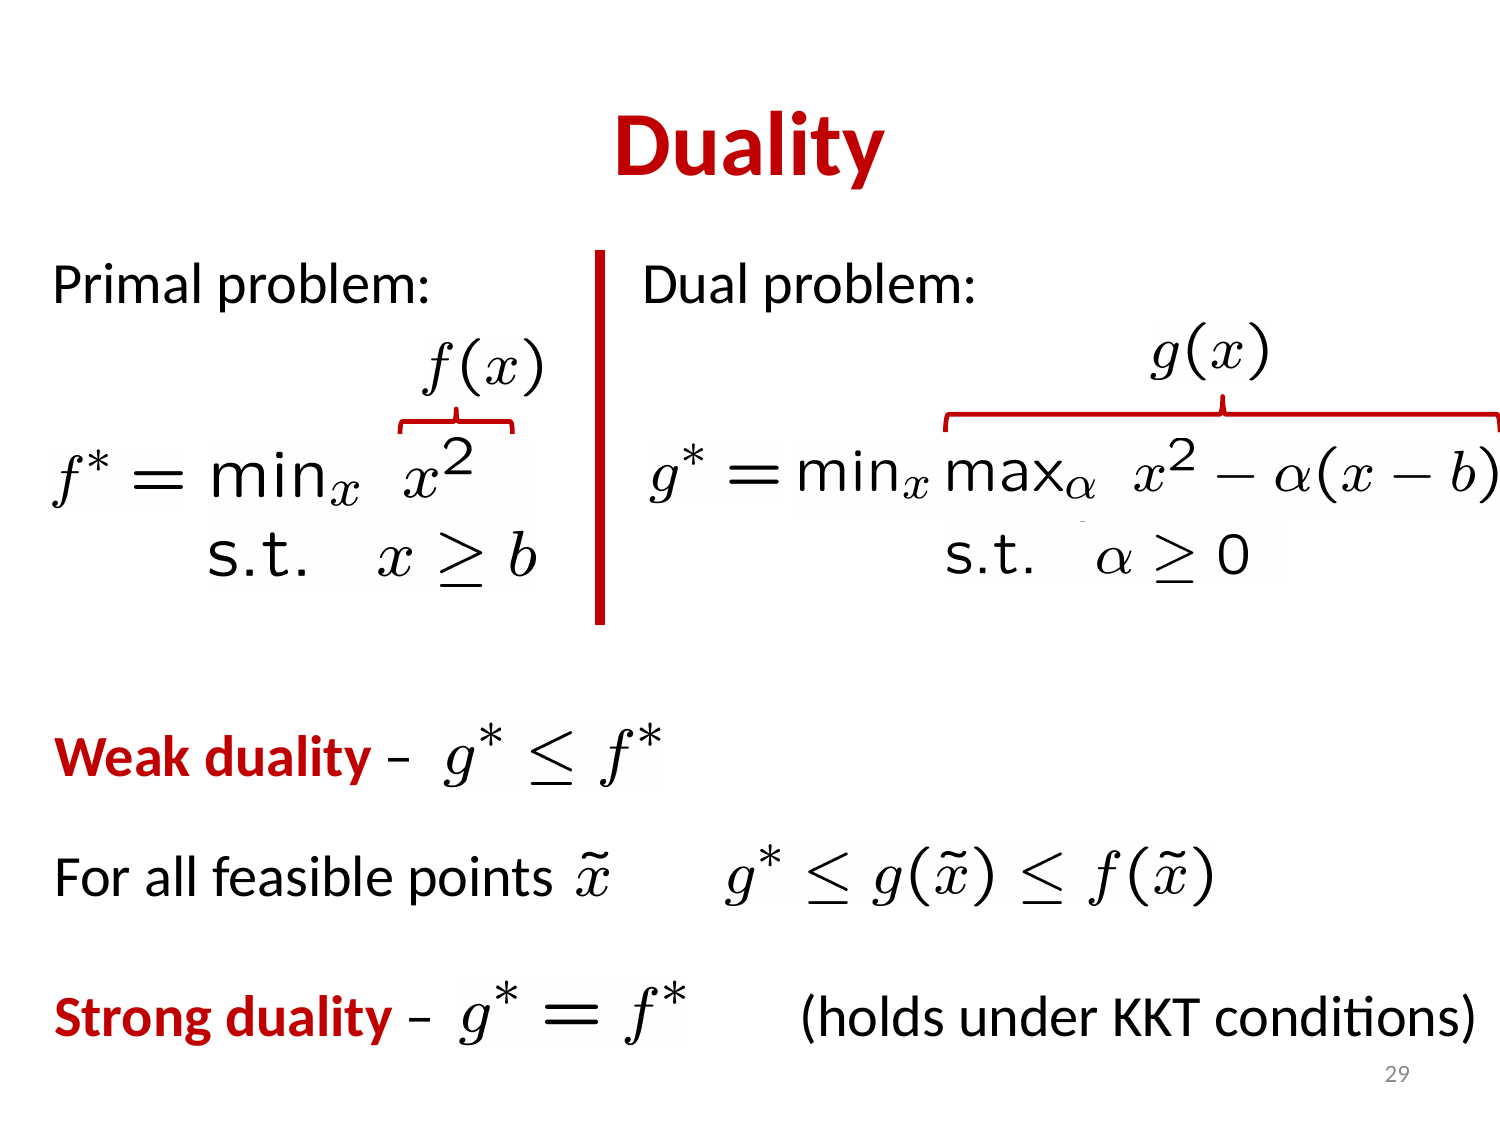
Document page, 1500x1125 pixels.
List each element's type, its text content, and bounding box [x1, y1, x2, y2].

text_box Weak duality – For all feasible points Strong duality – (holds under KKT conditions) [39, 710, 1494, 1055]
picture [795, 437, 1500, 522]
picture [208, 437, 536, 588]
picture [573, 851, 609, 900]
picture [946, 525, 1285, 585]
picture [722, 842, 1213, 908]
title Duality [75, 45, 1425, 233]
picture [647, 441, 781, 505]
picture [442, 720, 663, 788]
text_box Primal problem: [37, 237, 448, 323]
text_box [399, 408, 514, 434]
picture [49, 446, 183, 510]
picture [1149, 321, 1268, 381]
picture [421, 337, 543, 397]
slide_number 29 [1074, 1055, 1425, 1103]
picture [459, 978, 686, 1046]
text_box Dual problem: [627, 237, 994, 323]
text_box [944, 395, 1500, 433]
